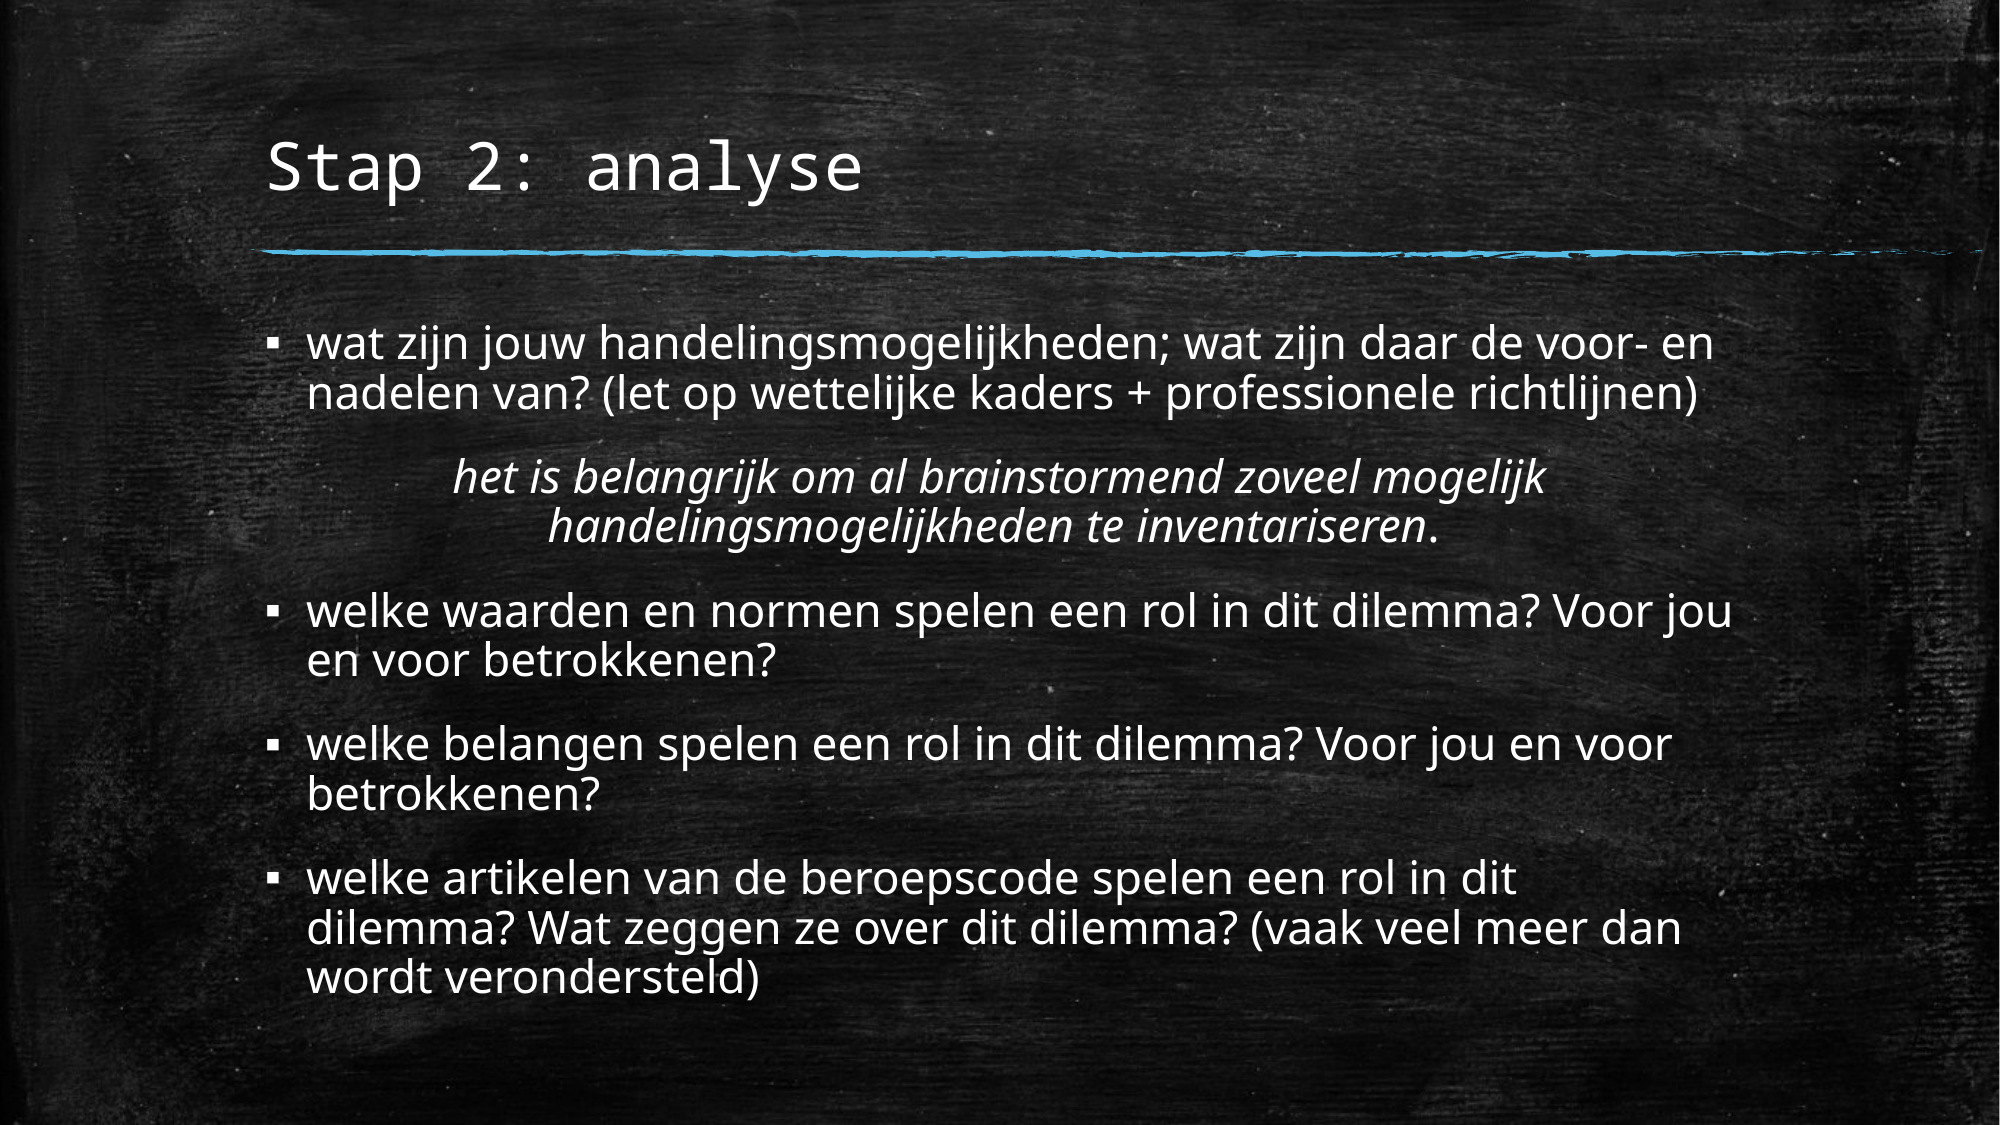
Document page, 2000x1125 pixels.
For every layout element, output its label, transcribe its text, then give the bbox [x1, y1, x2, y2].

title Stap 2: analyse [249, 45, 1750, 213]
list wat zijn jouw handelingsmogelijkheden; wat zijn daar de voor- en nadelen van? (let op wettelijke kaders + professionele richtlijnen) het is belangrijk om al brainstormend zoveel mogelijk handelingsmogelijkheden te inventariseren. welke waarden en normen spelen een rol in dit dilemma? Voor jou en voor betrokkenen? welke belangen spelen een rol in dit dilemma? Voor jou en voor betrokkenen? welke artikelen van de beroepscode spelen een rol in dit dilemma? Wat zeggen ze over dit dilemma? (vaak veel meer dan wordt verondersteld) [249, 312, 1750, 1013]
